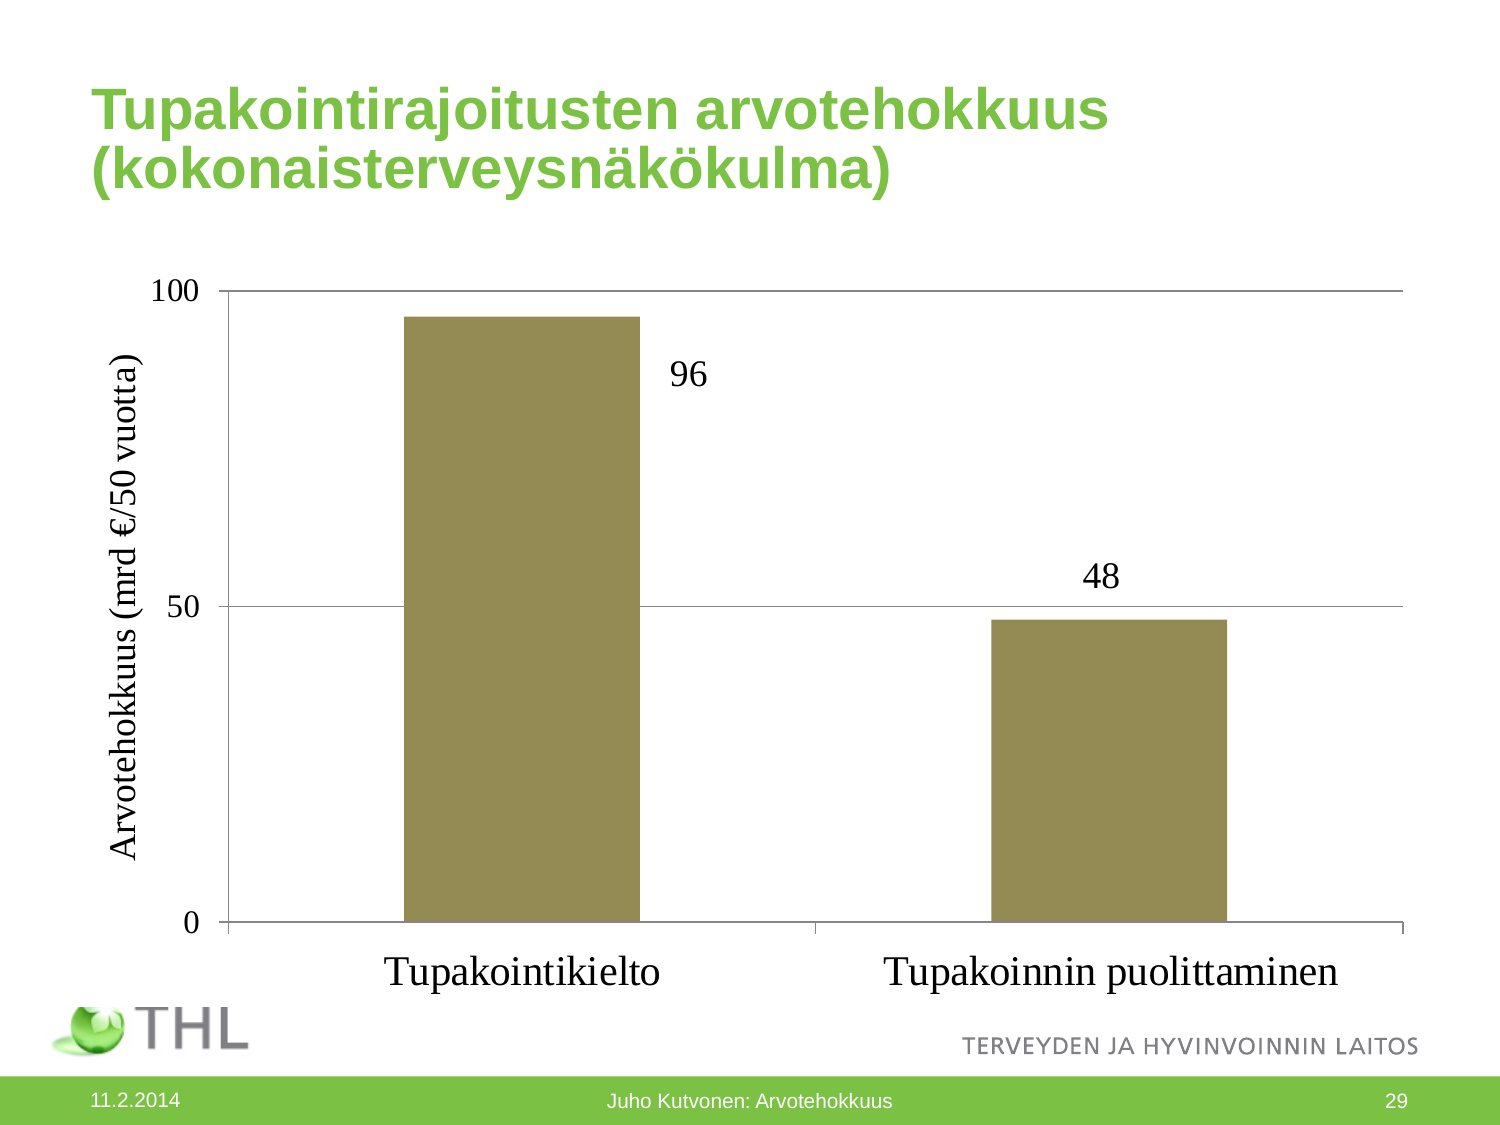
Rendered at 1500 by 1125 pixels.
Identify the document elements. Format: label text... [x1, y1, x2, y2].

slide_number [74, 1080, 255, 1118]
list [66, 253, 1434, 1014]
picture [24, 983, 275, 1067]
footer Juho Kutvonen: Arvotehokkuus [253, 1082, 1245, 1118]
slide_number 29 [1245, 1082, 1424, 1118]
title Tupakointirajoitusten arvotehokkuus (kokonaisterveysnäkökulma) [76, 42, 1424, 209]
